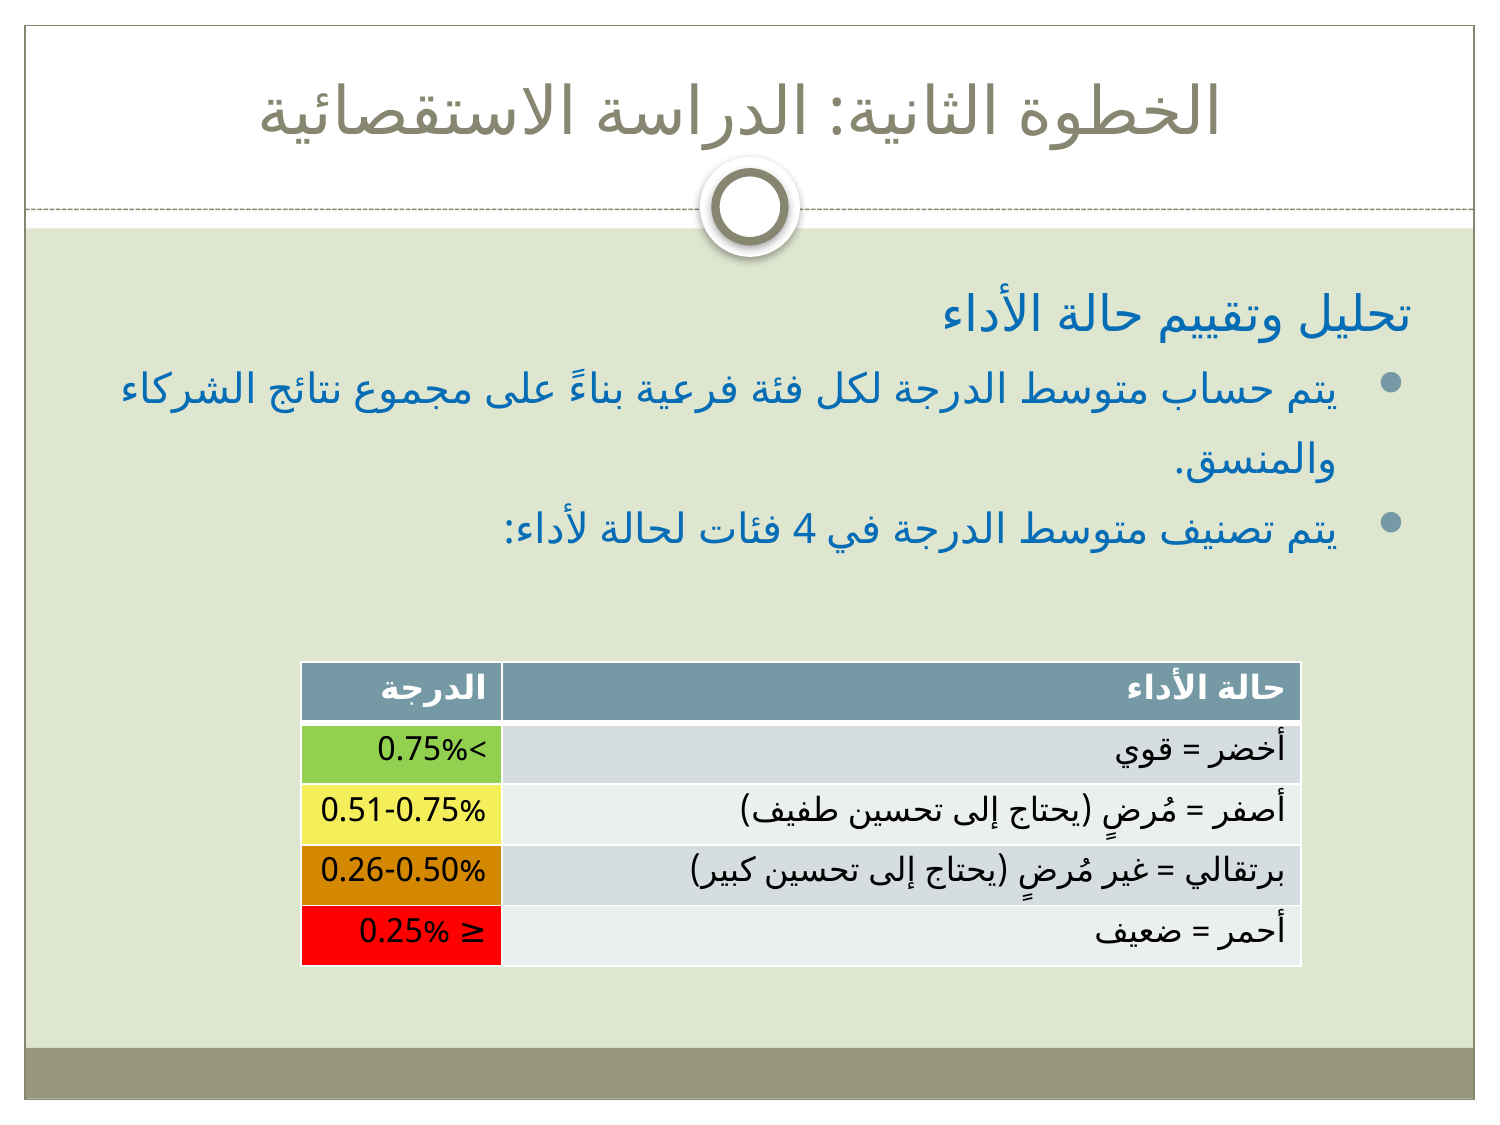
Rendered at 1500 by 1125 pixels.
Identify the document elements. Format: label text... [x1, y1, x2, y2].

table_cell برتقالي = غير مُرضٍ (يحتاج إلى تحسين كبير) [503, 846, 1300, 905]
table_cell أخضر = قوي [503, 726, 1300, 783]
table_cell ≤ 0.25% [302, 906, 501, 965]
title الخطوة الثانية: الدراسة الاستقصائية [41, 30, 1442, 156]
table_cell 0.26-0.50% [302, 846, 501, 905]
table_header الدرجة [302, 663, 501, 720]
table_cell أحمر = ضعيف [503, 906, 1300, 965]
list تحليل وتقييم حالة الأداء يتم حساب متوسط الدرجة لكل فئة فرعية بناءً على مجموع نتائج الشركاء والمنسق. يتم تصنيف متوسط الدرجة في 4 فئات لحالة لأداء: [49, 250, 1445, 1001]
table_header حالة الأداء [503, 663, 1300, 720]
table_cell أصفر = مُرضٍ (يحتاج إلى تحسين طفيف) [503, 785, 1300, 844]
table_cell >0.75% [302, 726, 501, 783]
table_cell 0.51-0.75% [302, 785, 501, 844]
